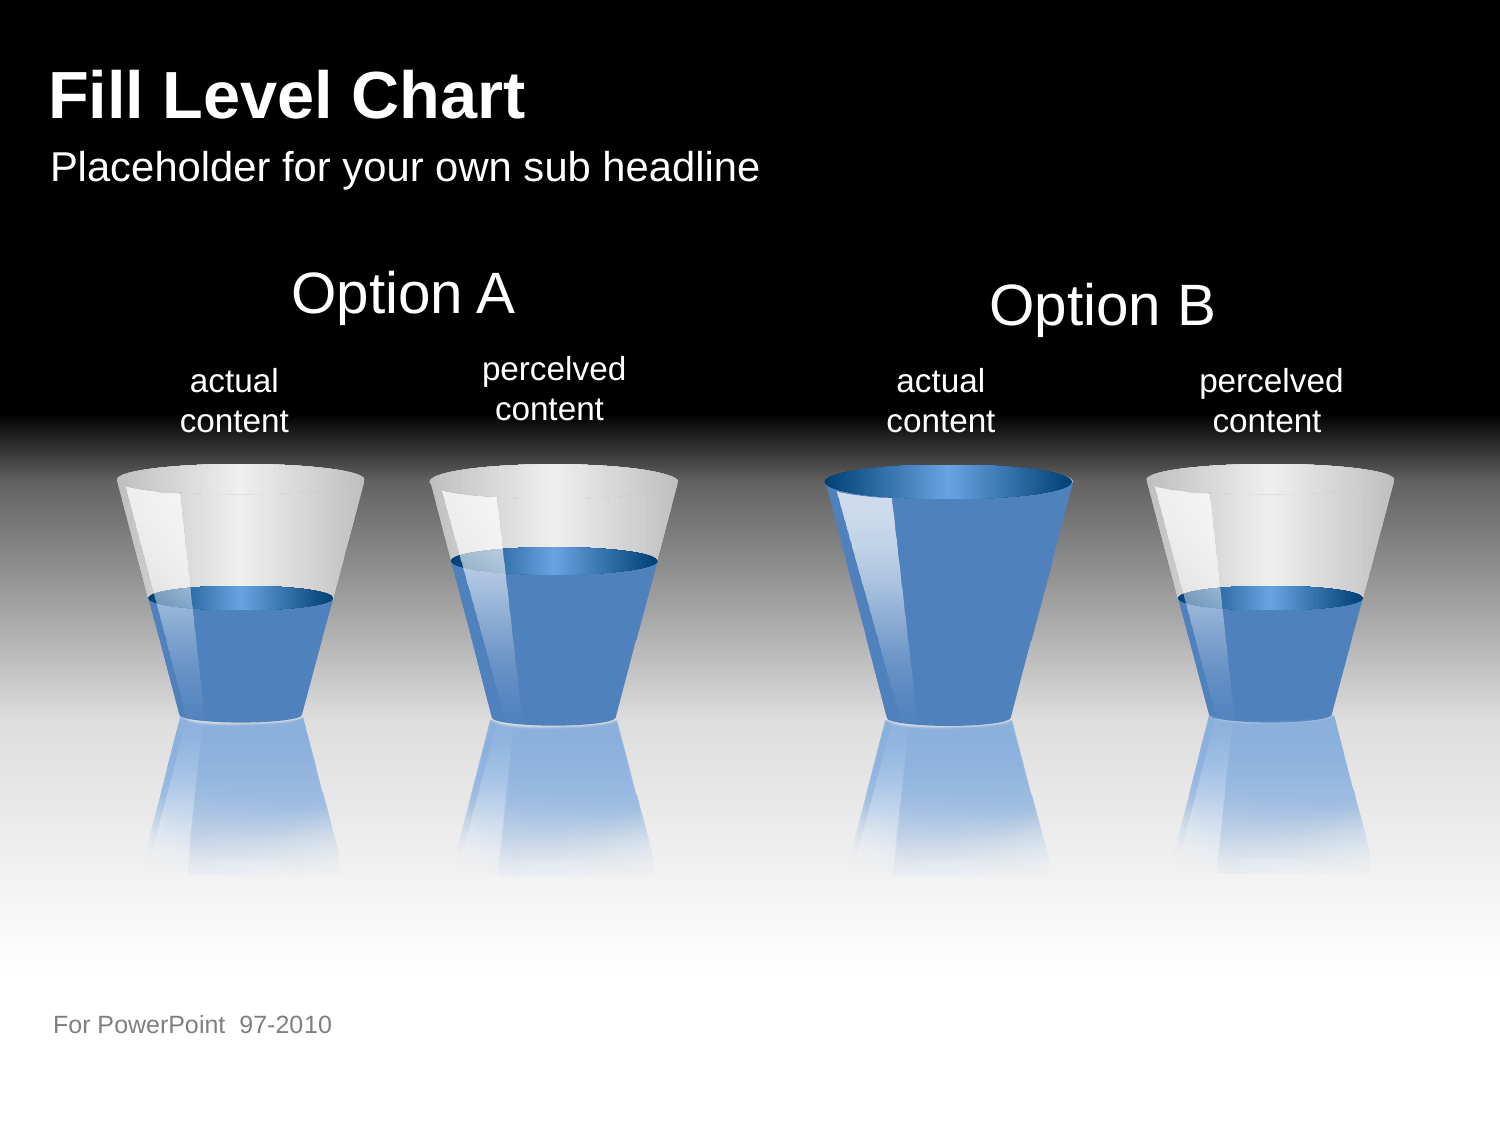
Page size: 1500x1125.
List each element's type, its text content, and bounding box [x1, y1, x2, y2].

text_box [116, 463, 365, 875]
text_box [824, 464, 1074, 876]
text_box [1146, 463, 1395, 874]
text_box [0, 0, 1500, 975]
text_box For PowerPoint 97-2010 [53, 1008, 435, 1039]
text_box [429, 464, 679, 876]
